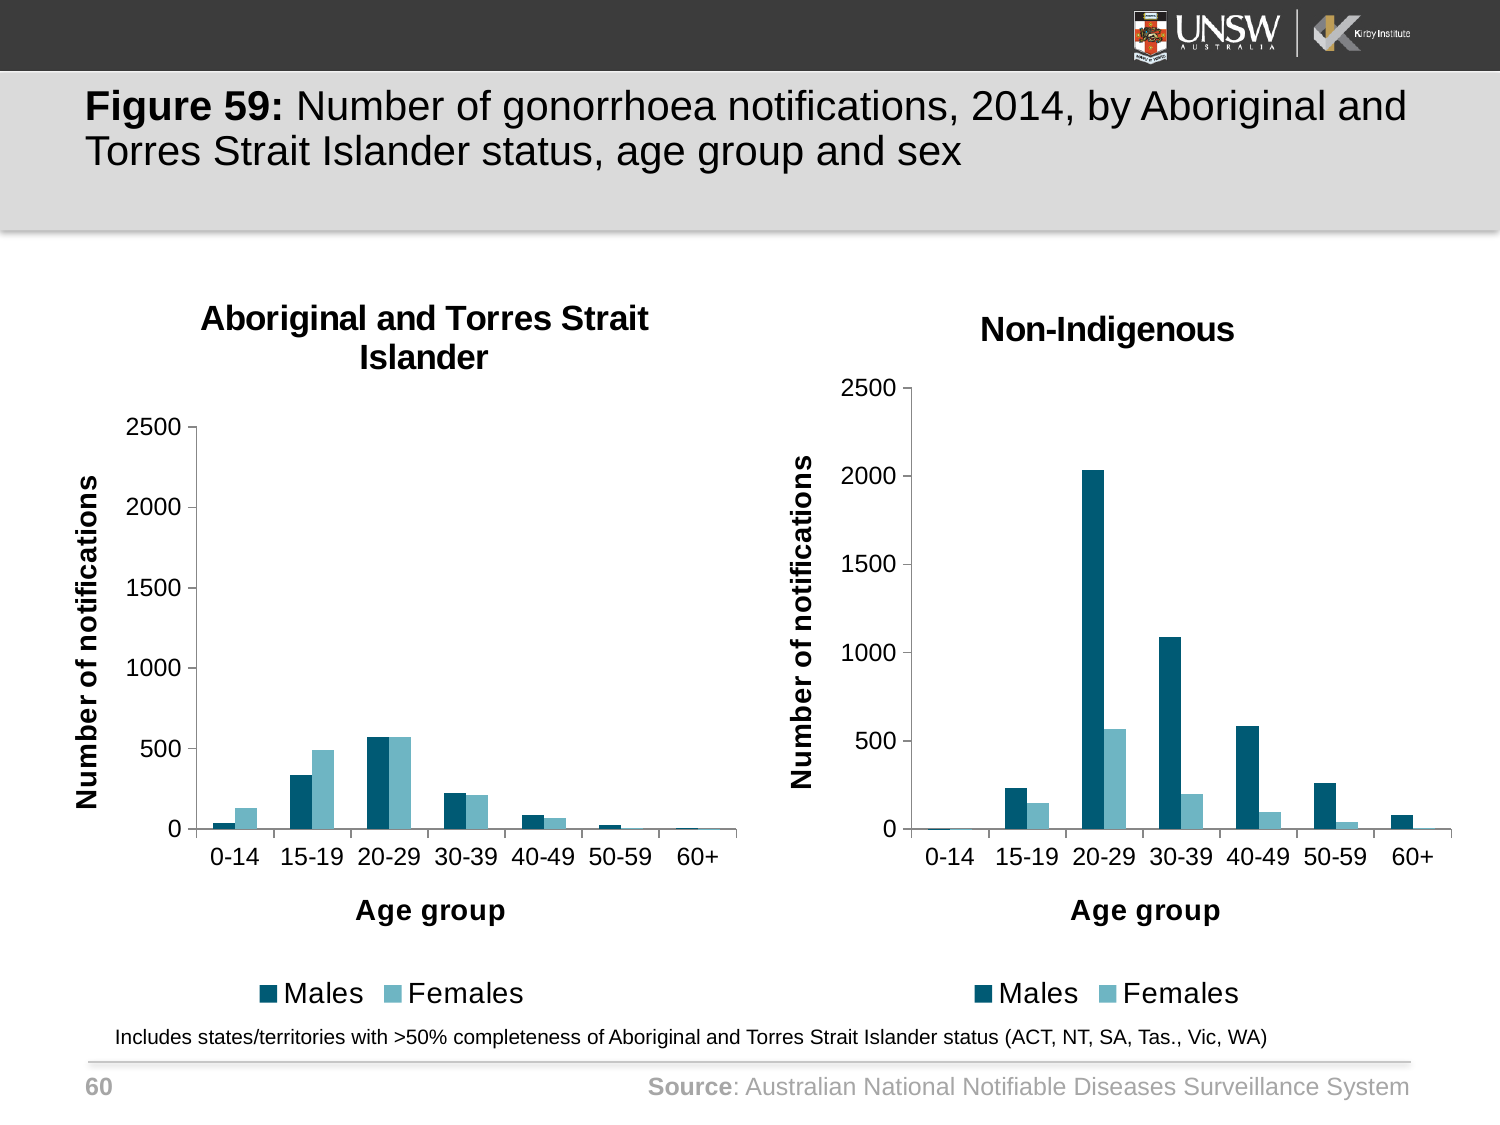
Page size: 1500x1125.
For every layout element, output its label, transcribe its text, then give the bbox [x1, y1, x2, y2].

list Source: Australian National Notifiable Diseases Surveillance System [262, 1070, 1412, 1112]
slide_number 60 [85, 1070, 195, 1112]
text_box Includes states/territories with >50% completeness of Aboriginal and Torres Strait Islander status (ACT, NT, SA, Tas., Vic, WA) [100, 1026, 1424, 1057]
title Figure 59: Number of gonorrhoea notifications, 2014, by Aboriginal and Torres Strait Islander status, age group and sex [85, 84, 1412, 216]
chart [34, 276, 1466, 1017]
picture [0, 0, 1500, 71]
